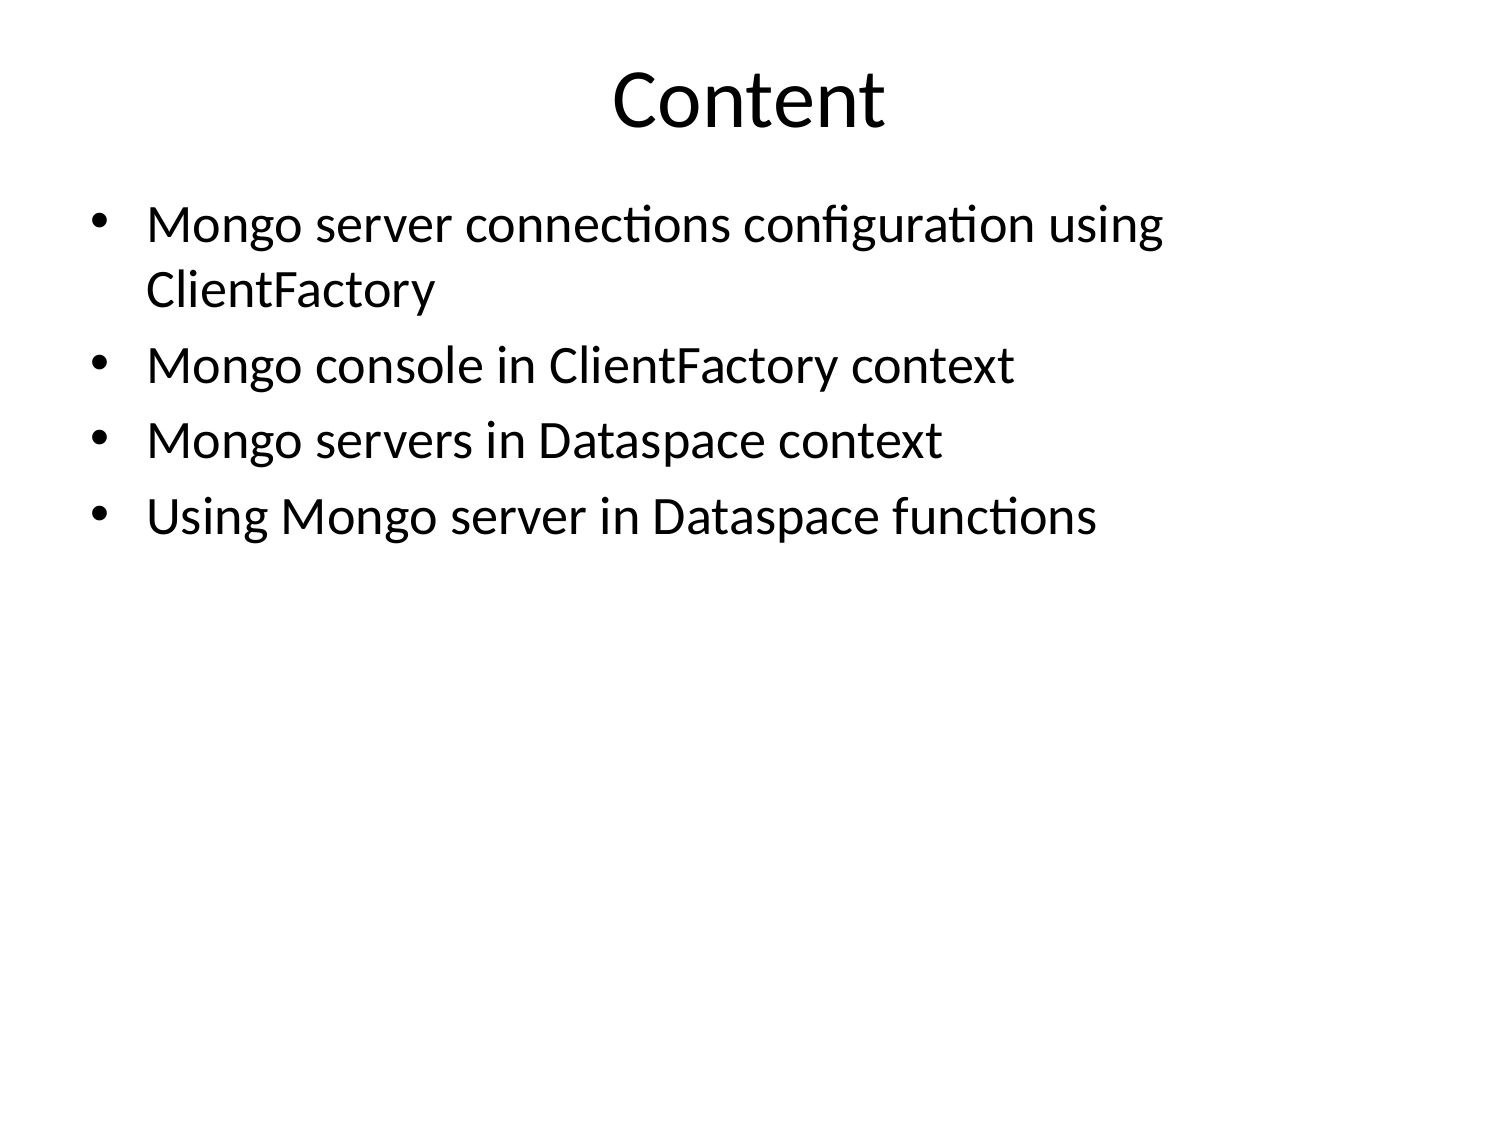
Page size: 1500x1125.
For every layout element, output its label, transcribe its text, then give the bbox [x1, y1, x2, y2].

title Content [75, 35, 1425, 153]
list Mongo server connections configuration using ClientFactory Mongo console in ClientFactory context Mongo servers in Dataspace context Using Mongo server in Dataspace functions [75, 180, 1425, 1005]
